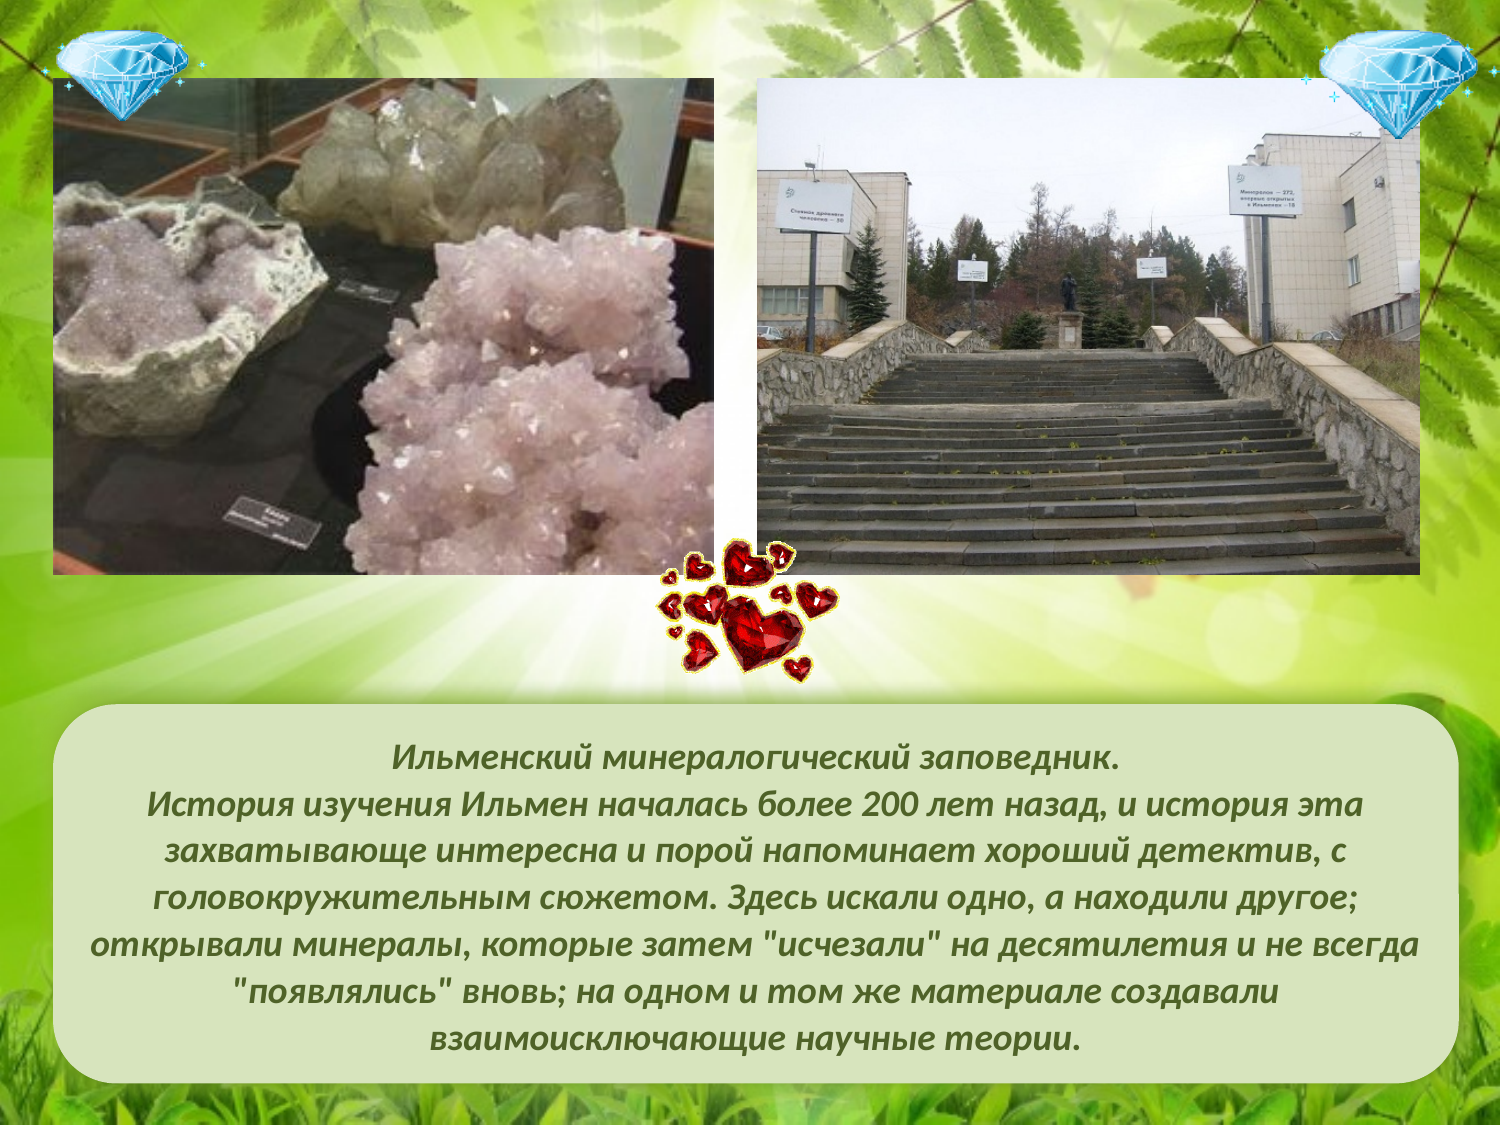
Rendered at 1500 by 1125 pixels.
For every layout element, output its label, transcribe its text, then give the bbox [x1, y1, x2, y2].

text_box Ильменский минералогический заповедник. История изучения Ильмен началась более 200 лет назад, и история эта захватывающе интересна и порой напоминает хороший детектив, с головокружительным сюжетом. Здесь искали одно, а находили другое; открывали минералы, которые затем "исчезали" на десятилетия и не всегда "появлялись" вновь; на одном и том же материале создавали взаимоисключающие научные теории. [53, 704, 1459, 1084]
picture [0, 0, 1500, 1125]
